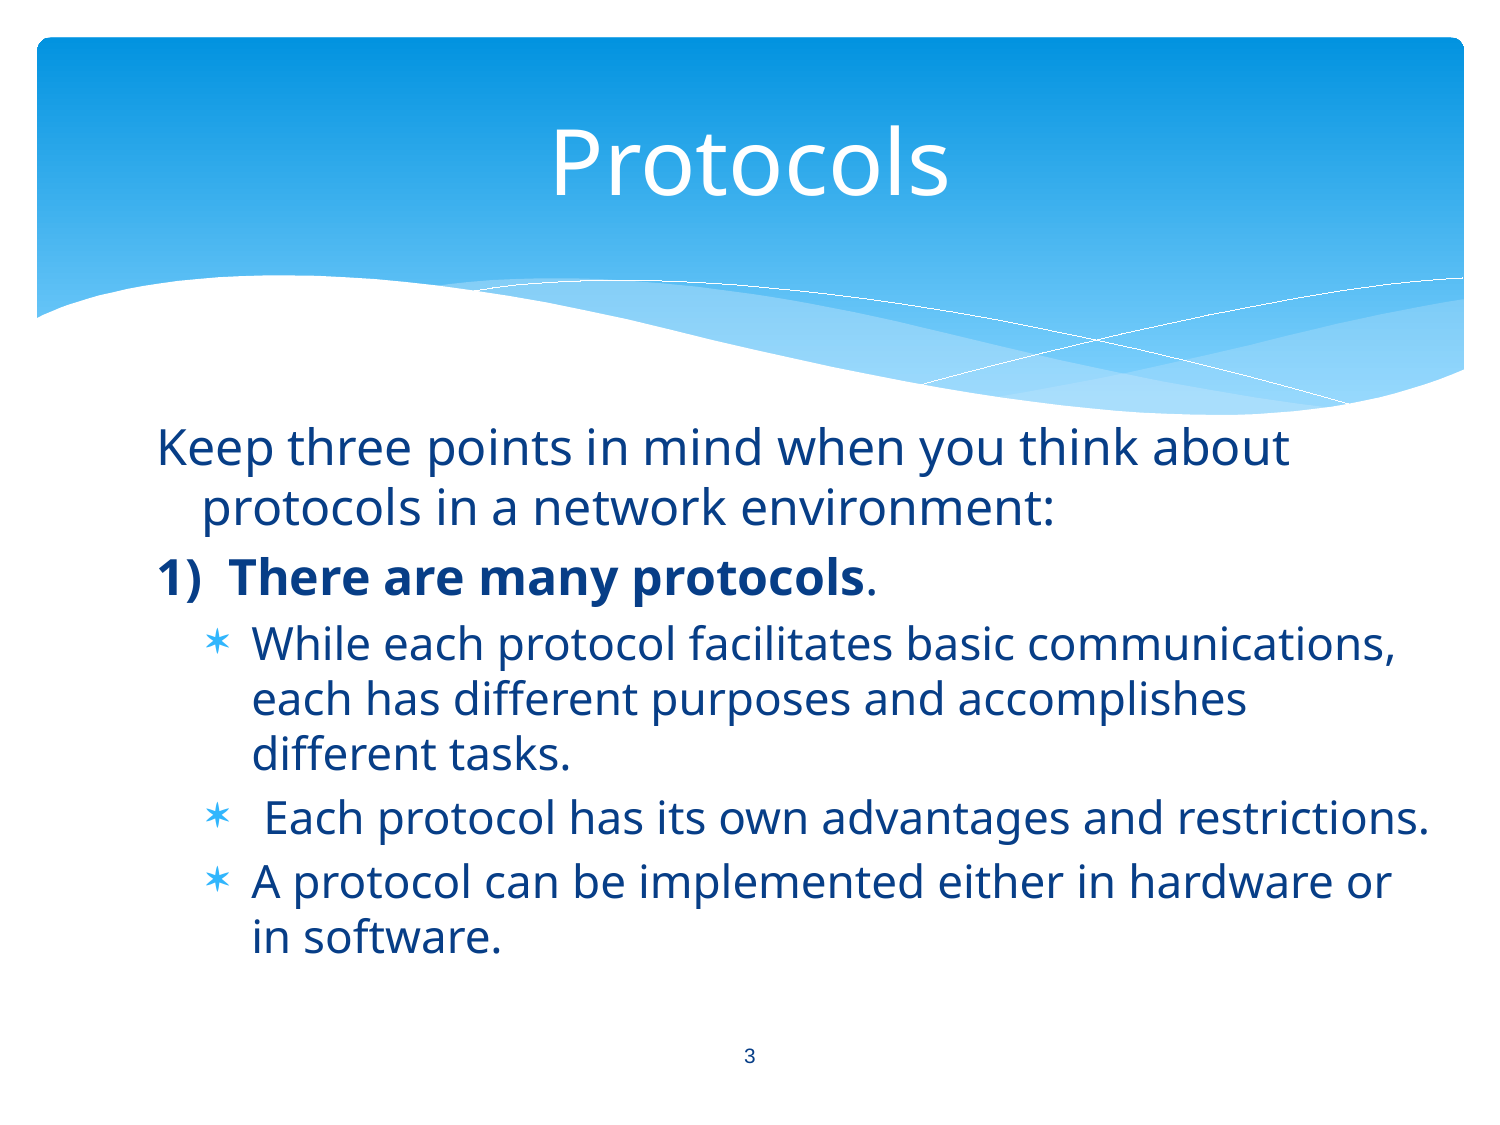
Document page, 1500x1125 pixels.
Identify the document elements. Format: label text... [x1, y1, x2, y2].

title Protocols [75, 55, 1425, 261]
list Keep three points in mind when you think about protocols in a network environment: 1) There are many protocols. While each protocol facilitates basic communications, each has different purposes and accomplishes different tasks. Each protocol has its own advantages and restrictions. A protocol can be implemented either in hardware or in software. [141, 408, 1450, 1025]
slide_number 3 [654, 1025, 846, 1086]
